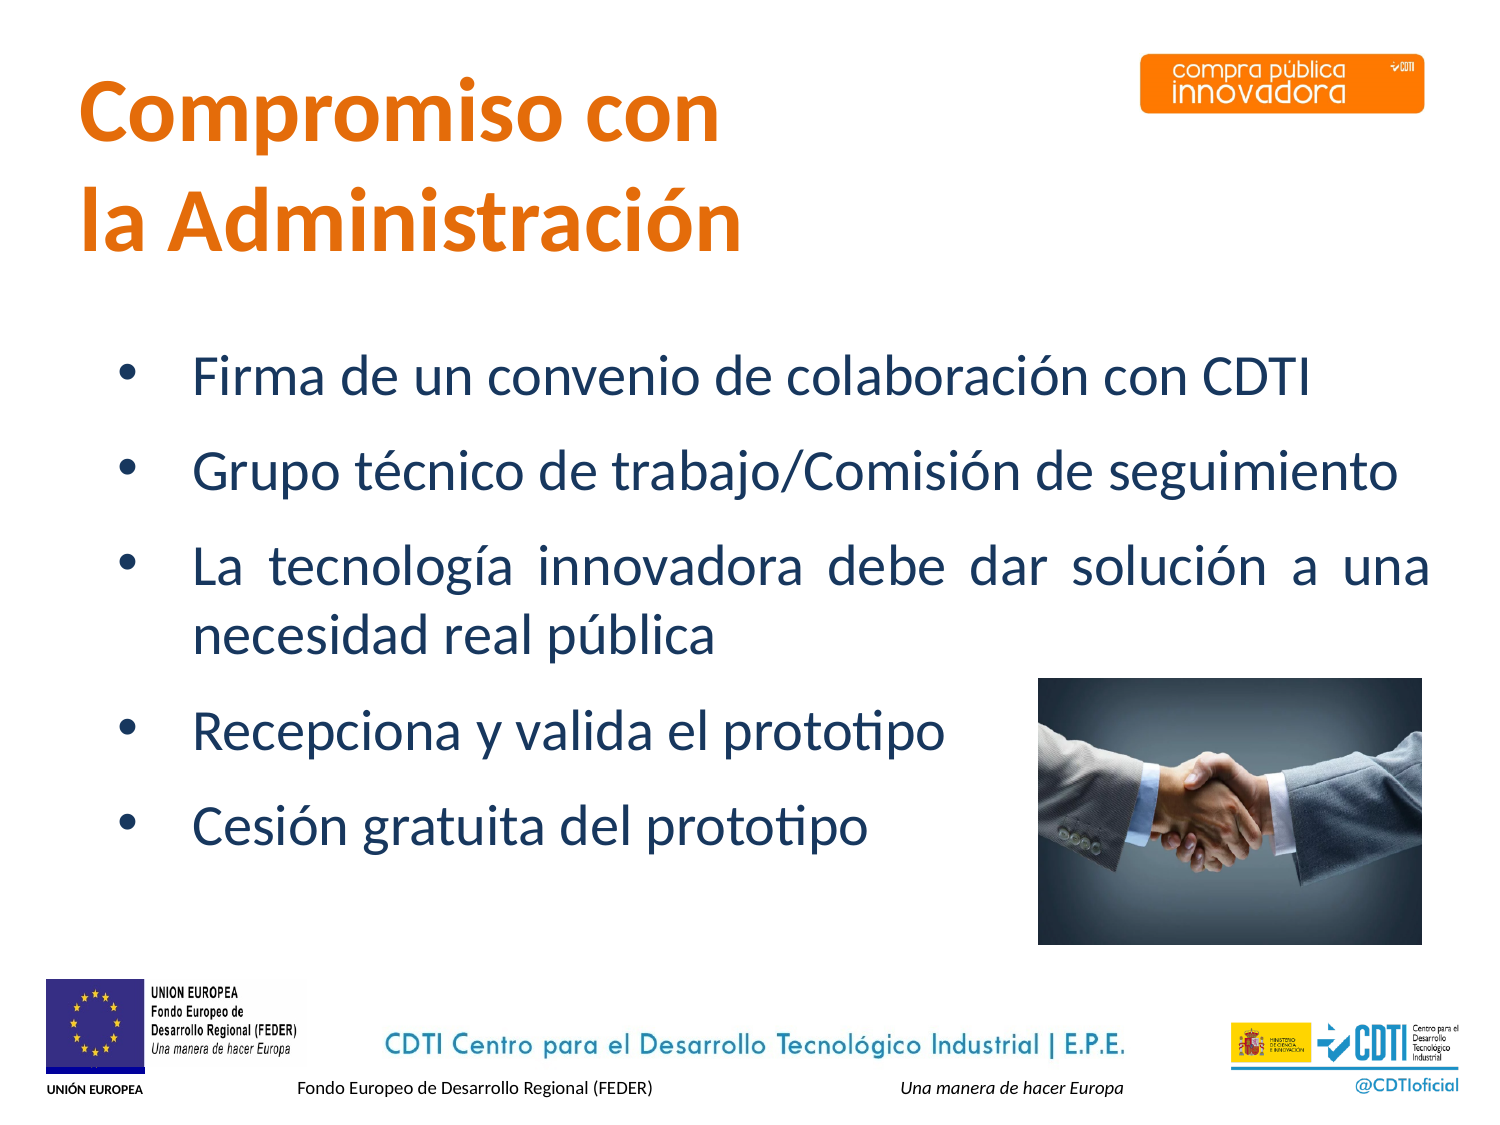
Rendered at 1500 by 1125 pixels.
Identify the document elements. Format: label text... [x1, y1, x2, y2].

picture [1139, 53, 1426, 114]
picture [1038, 678, 1422, 945]
text_box Firma de un convenio de colaboración con CDTI Grupo técnico de trabajo/Comisión de seguimiento La tecnología innovadora debe dar solución a una necesidad real pública Recepciona y valida el prototipo Cesión gratuita del prototipo [102, 329, 1447, 864]
text_box Compromiso con la Administración [64, 42, 1447, 278]
picture [371, 1014, 1139, 1074]
picture [1231, 1022, 1459, 1094]
picture [46, 979, 307, 1074]
